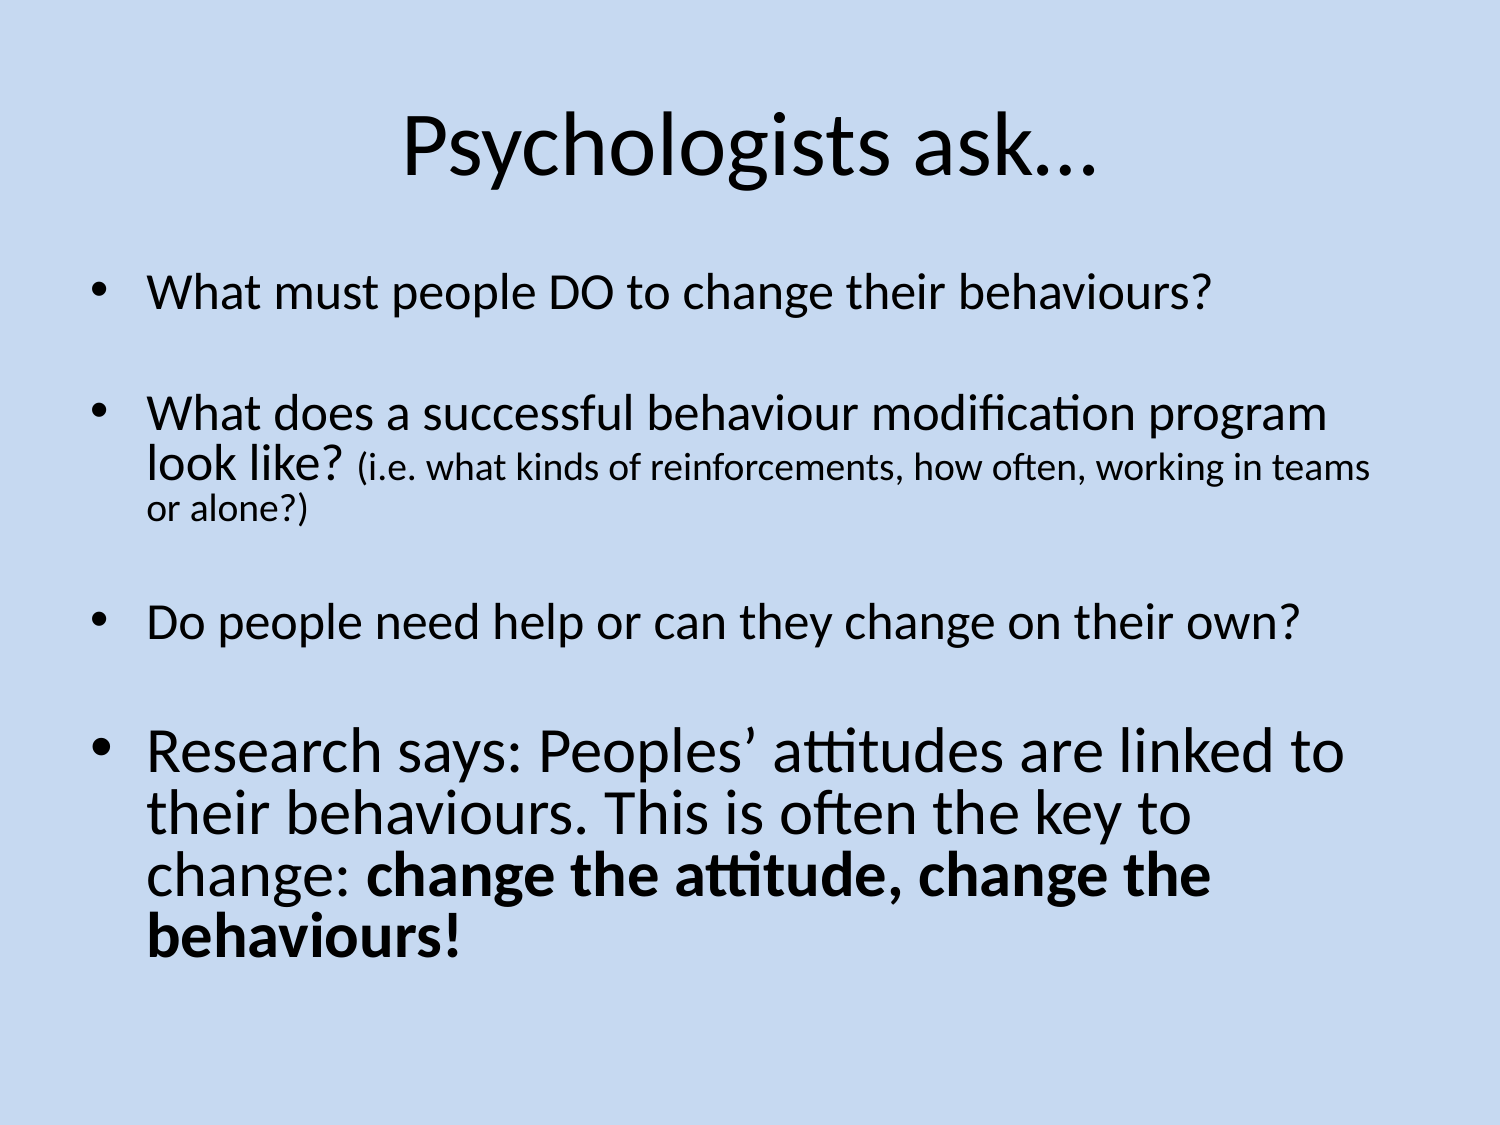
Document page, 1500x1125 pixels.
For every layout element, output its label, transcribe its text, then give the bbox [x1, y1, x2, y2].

list What must people DO to change their behaviours? What does a successful behaviour modification program look like? (i.e. what kinds of reinforcements, how often, working in teams or alone?) Do people need help or can they change on their own? Research says: Peoples’ attitudes are linked to their behaviours. This is often the key to change: change the attitude, change the behaviours! [74, 262, 1426, 1006]
title Psychologists ask… [74, 44, 1426, 233]
